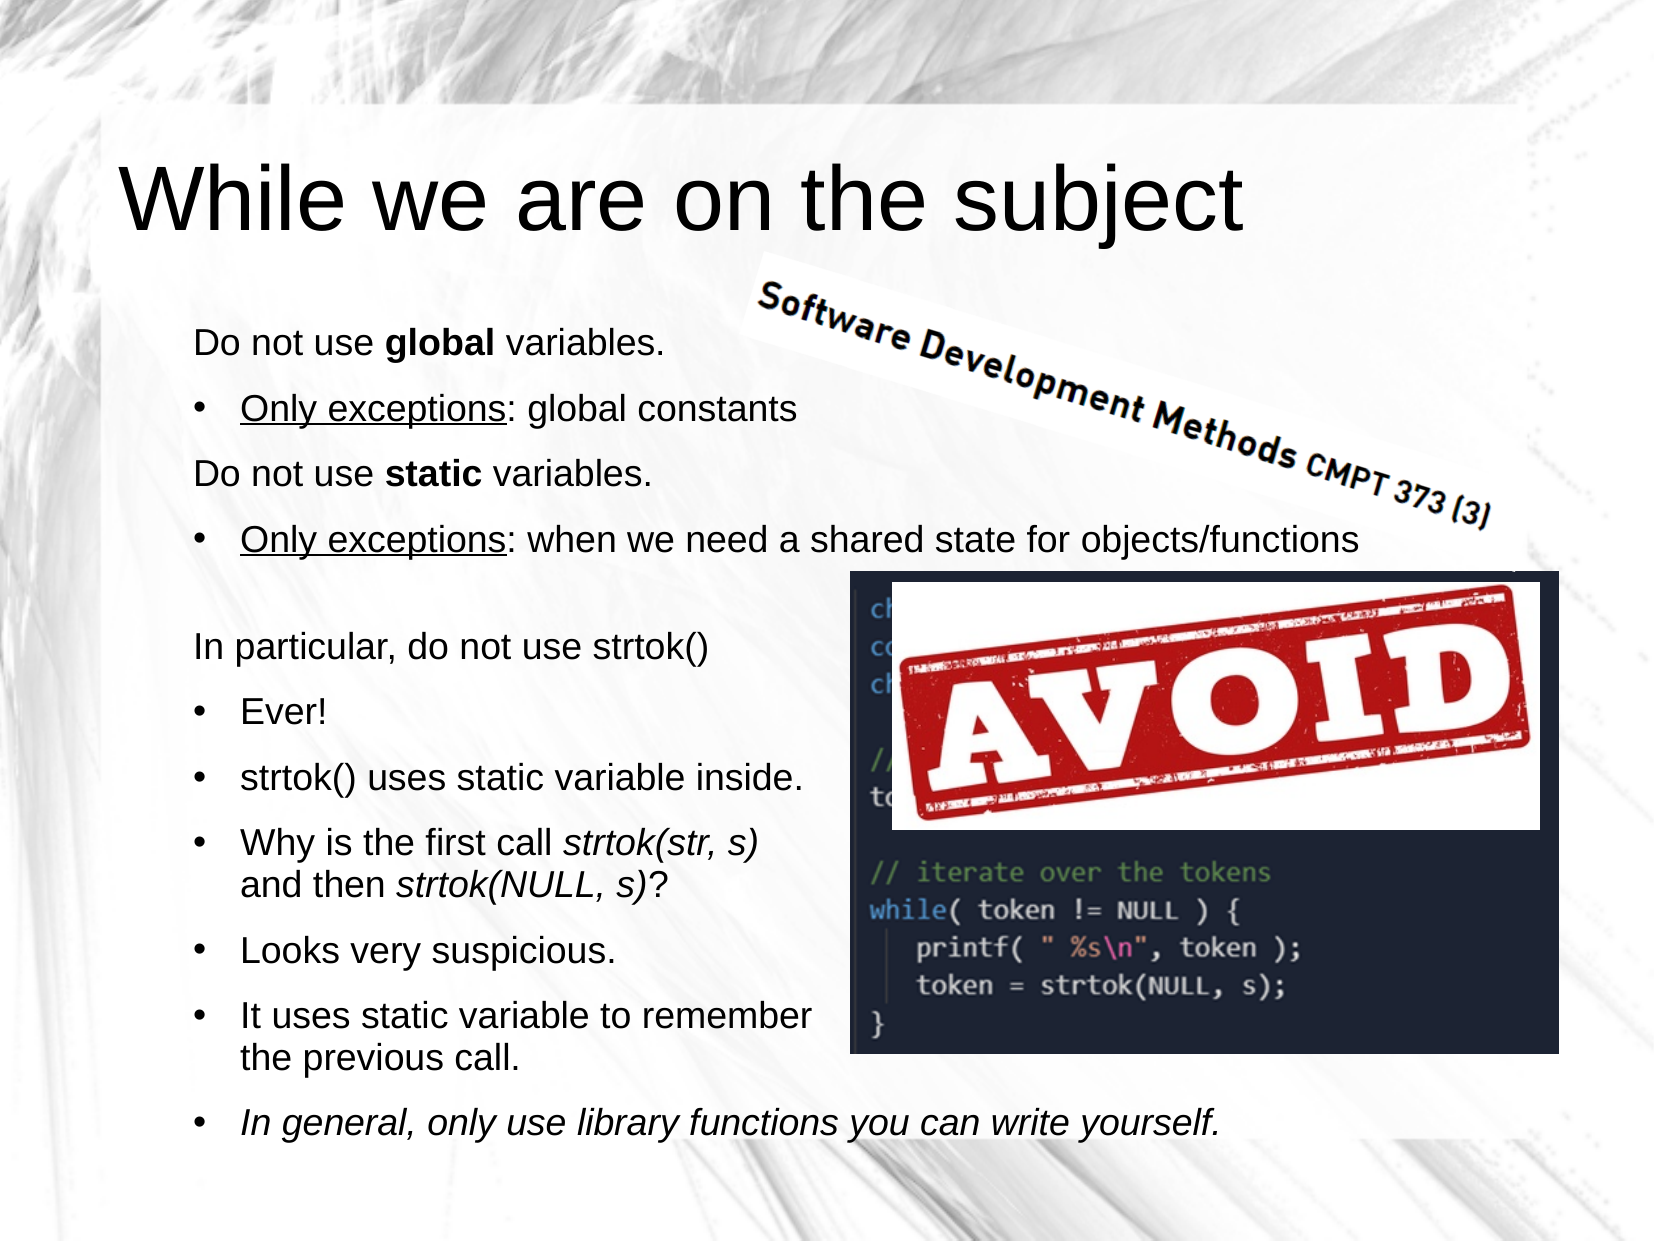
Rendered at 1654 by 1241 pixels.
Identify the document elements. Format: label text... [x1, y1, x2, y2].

title While we are on the subject [118, 112, 1506, 281]
list Do not use global variables. Only exceptions: global constants Do not use static variables. Only exceptions: when we need a shared state for objects/functions In particular, do not use strtok() Ever! strtok() uses static variable inside. Why is the first call strtok(str, s) and then strtok(NULL, s)? Looks very suspicious. It uses static variable to remember the previous call. In general, only use library functions you can write yourself. [118, 319, 1571, 1109]
picture [0, 0, 1654, 1241]
